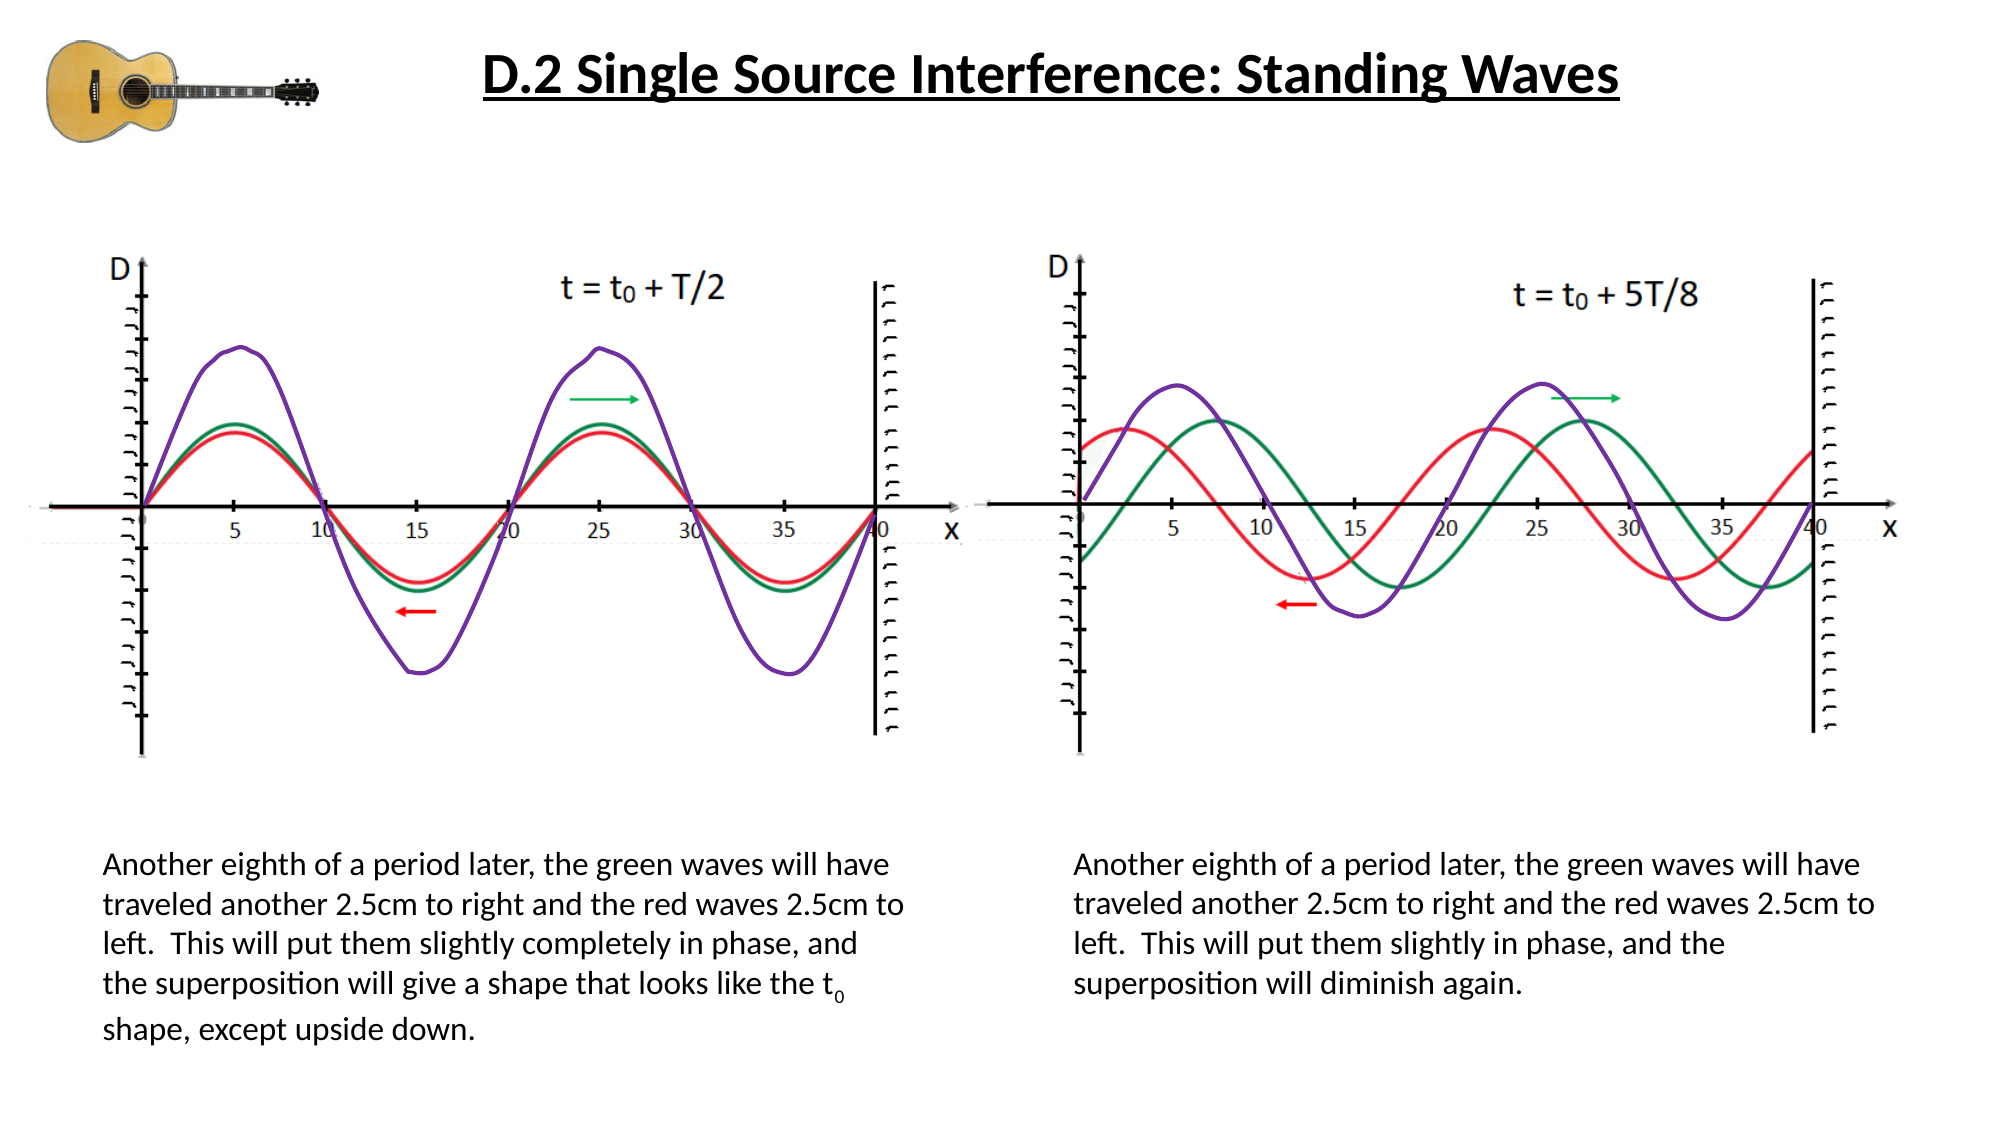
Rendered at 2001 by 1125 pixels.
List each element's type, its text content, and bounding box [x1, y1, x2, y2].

text_box D.2 Single Source Interference: Standing Waves [467, 35, 1719, 119]
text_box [24, 231, 961, 794]
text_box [44, 30, 321, 154]
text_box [961, 231, 1930, 794]
text_box Another eighth of a period later, the green waves will have traveled another 2.5cm to right and the red waves 2.5cm to left. This will put them slightly in phase, and the superposition will diminish again. [1058, 834, 1898, 1009]
text_box Another eighth of a period later, the green waves will have traveled another 2.5cm to right and the red waves 2.5cm to left. This will put them slightly completely in phase, and the superposition will give a shape that looks like the t0 shape, except upside down. [87, 834, 927, 1055]
